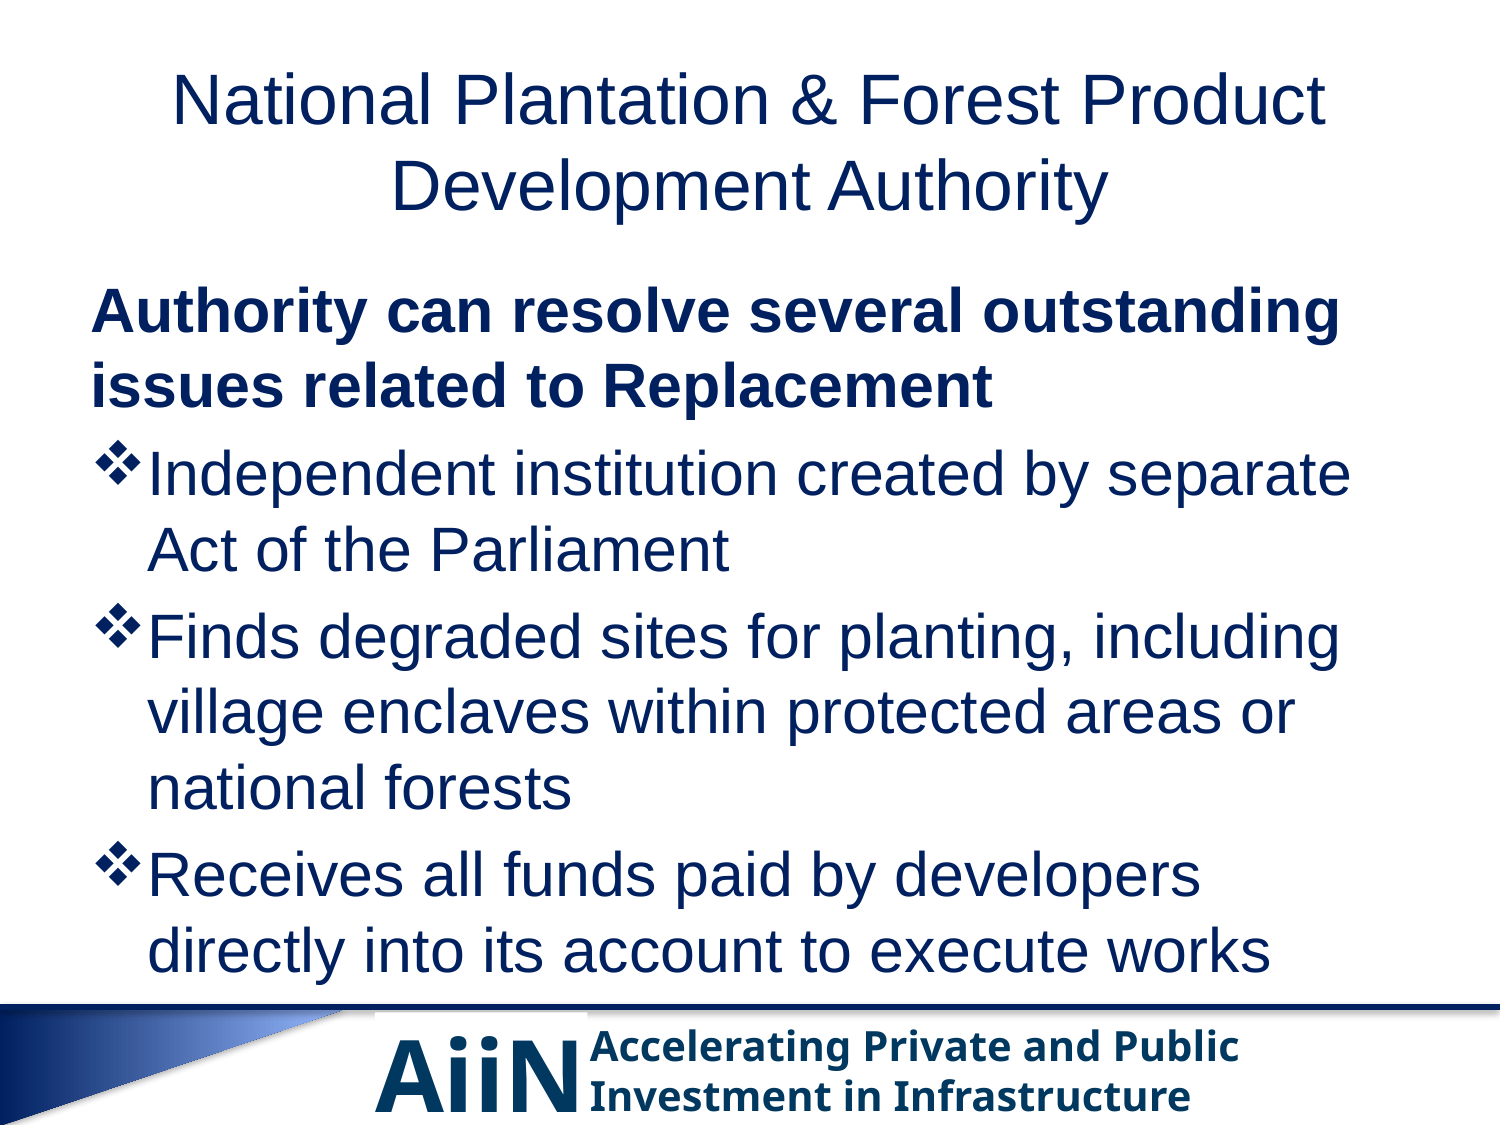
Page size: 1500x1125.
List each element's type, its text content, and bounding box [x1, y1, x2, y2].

title National Plantation & Forest Product Development Authority [75, 45, 1425, 233]
list Authority can resolve several outstanding issues related to Replacement Independent institution created by separate Act of the Parliament Finds degraded sites for planting, including village enclaves within protected areas or national forests Receives all funds paid by developers directly into its account to execute works [75, 262, 1425, 1005]
